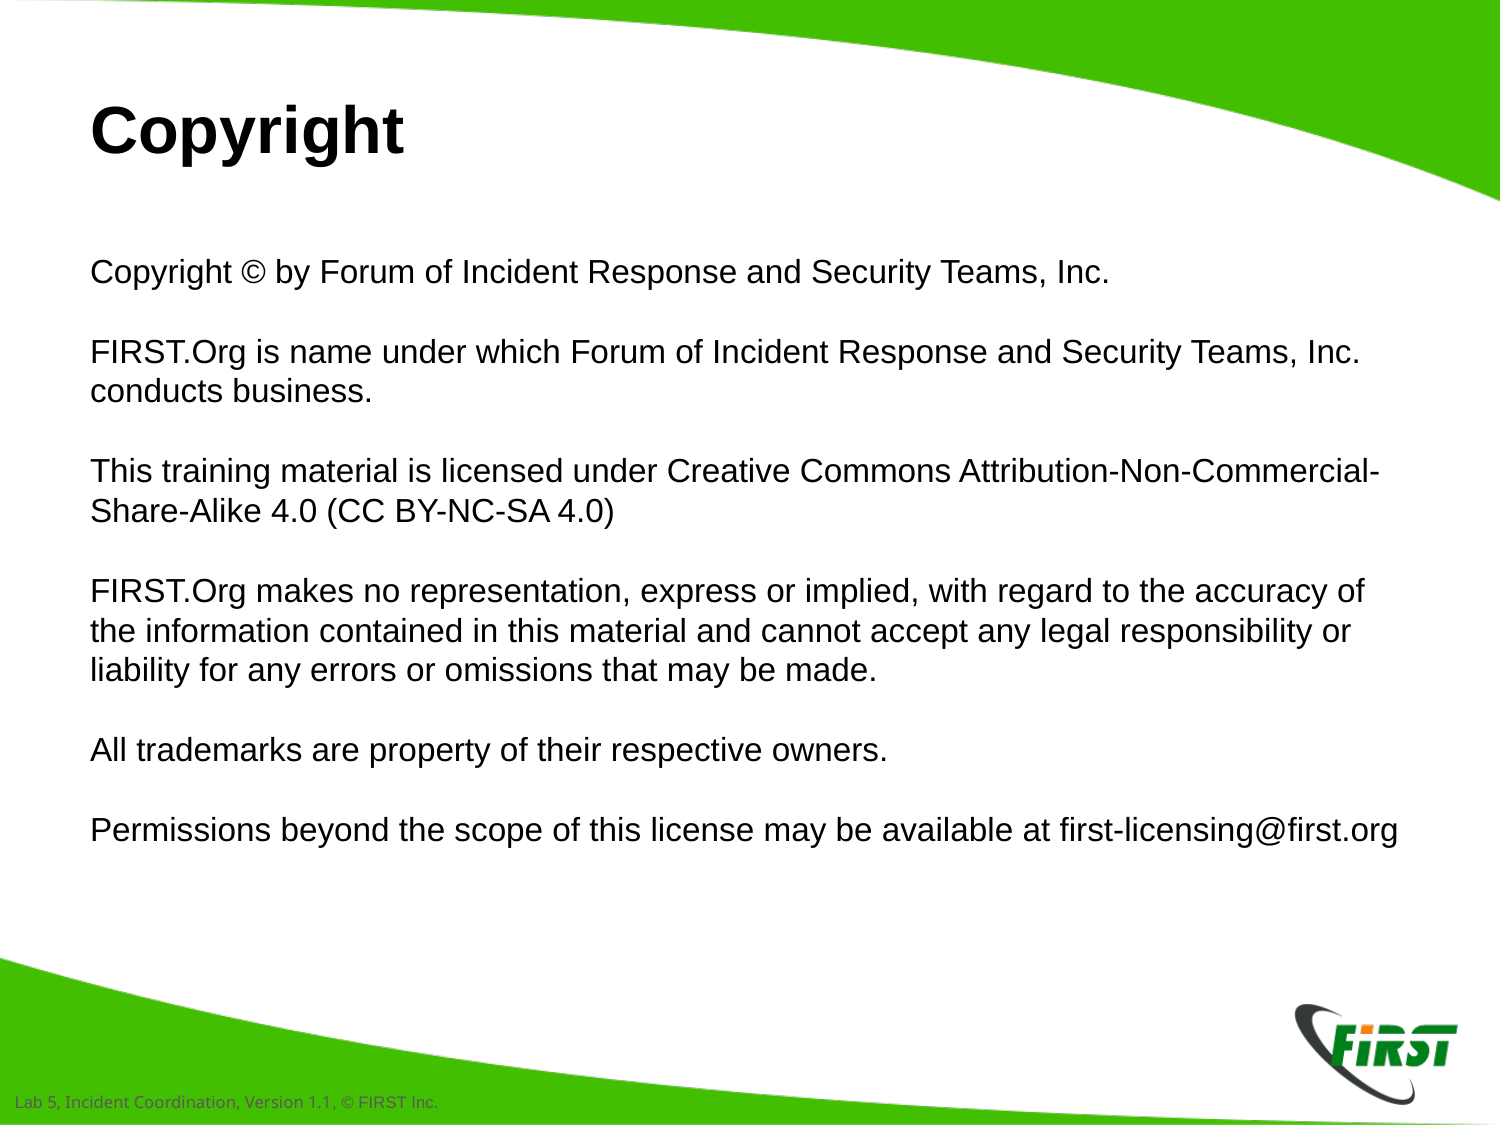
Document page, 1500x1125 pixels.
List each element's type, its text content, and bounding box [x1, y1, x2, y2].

picture [0, 0, 1500, 1125]
list Copyright © by Forum of Incident Response and Security Teams, Inc. FIRST.Org is name under which Forum of Incident Response and Security Teams, Inc. conducts business. This training material is licensed under Creative Commons Attribution-Non-Commercial-Share-Alike 4.0 (CC BY-NC-SA 4.0) FIRST.Org makes no representation, express or implied, with regard to the accuracy of the information contained in this material and cannot accept any legal responsibility or liability for any errors or omissions that may be made. All trademarks are property of their respective owners. Permissions beyond the scope of this license may be available at first-licensing@first.org [75, 242, 1436, 1015]
title Copyright [75, 59, 1436, 205]
